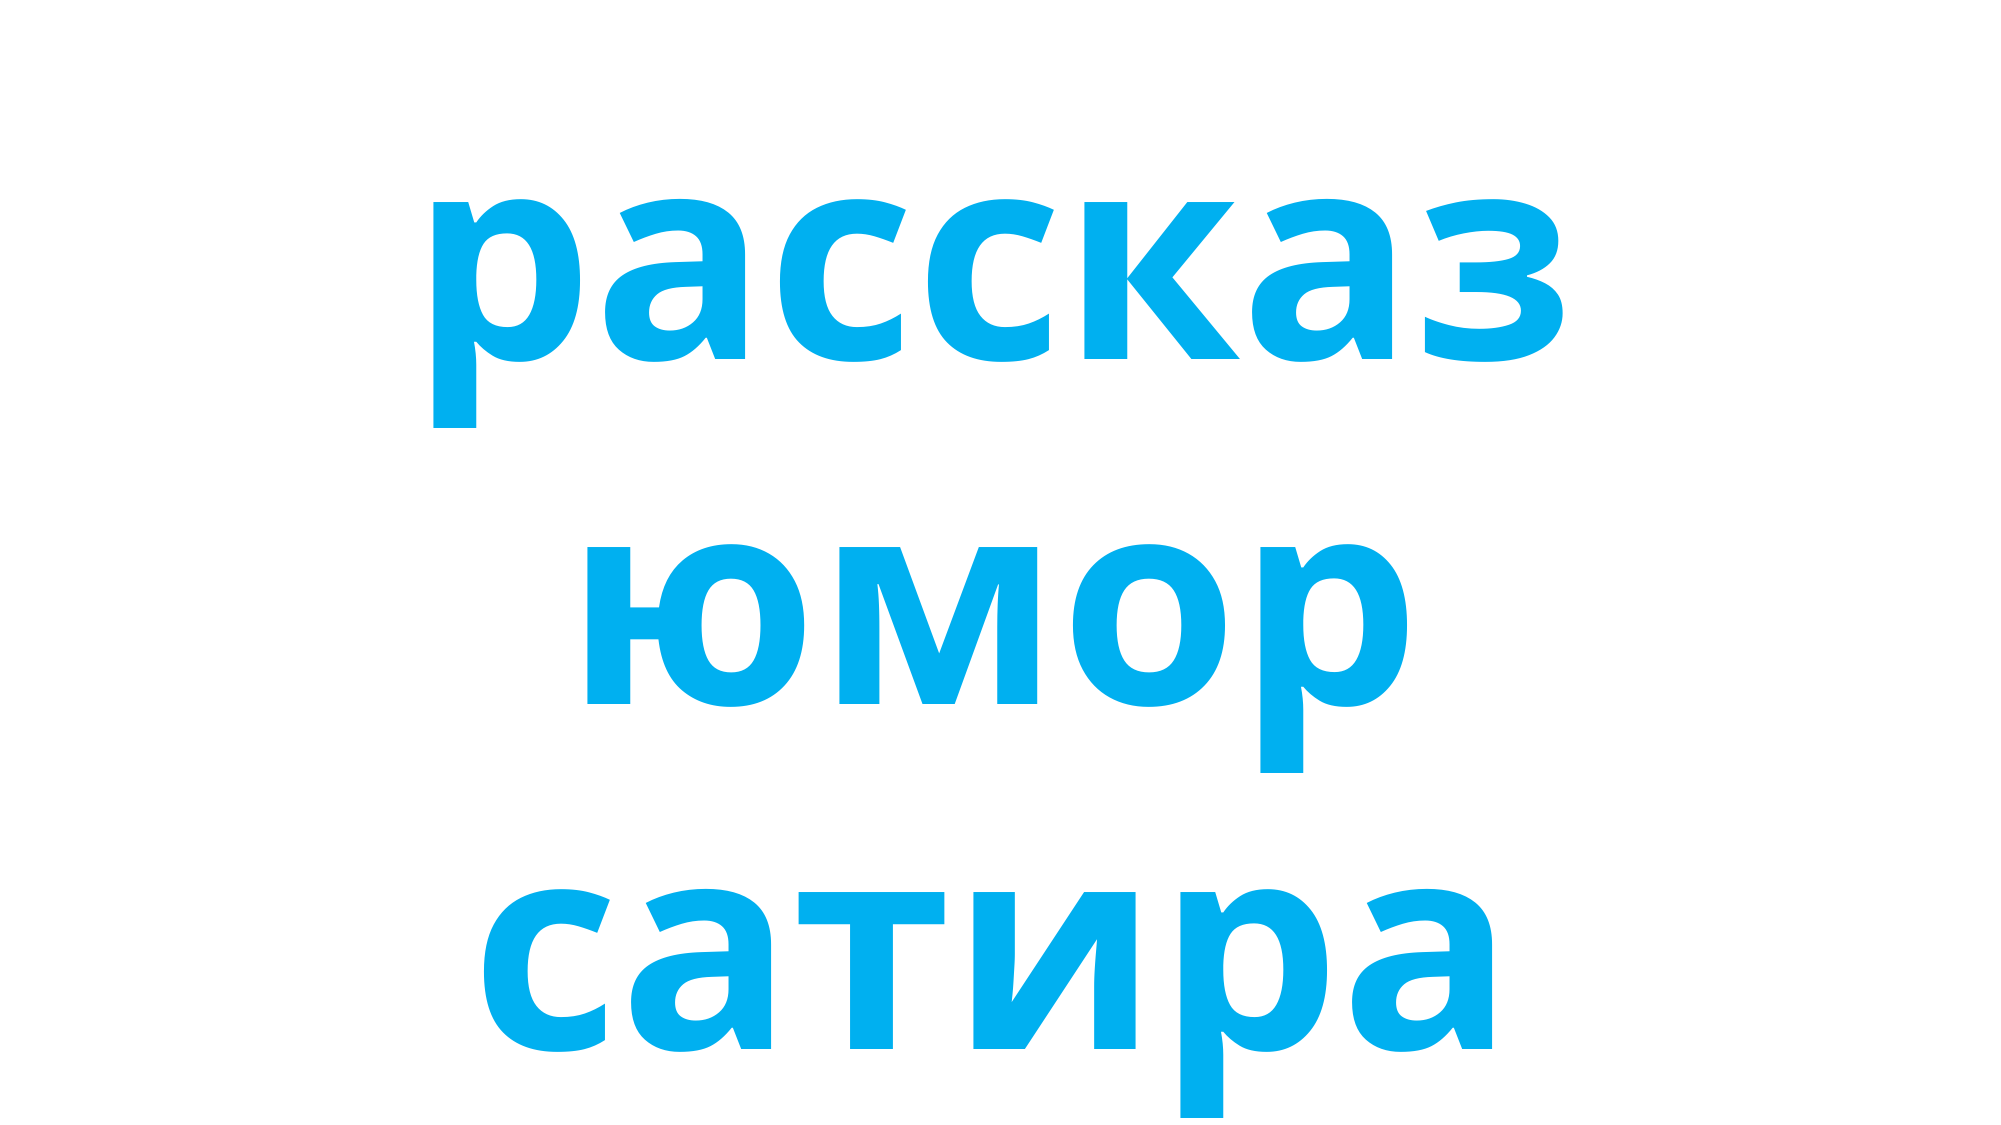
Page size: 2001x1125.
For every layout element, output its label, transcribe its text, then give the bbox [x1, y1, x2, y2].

text_box рассказ юмор сатира [126, 64, 1859, 1115]
